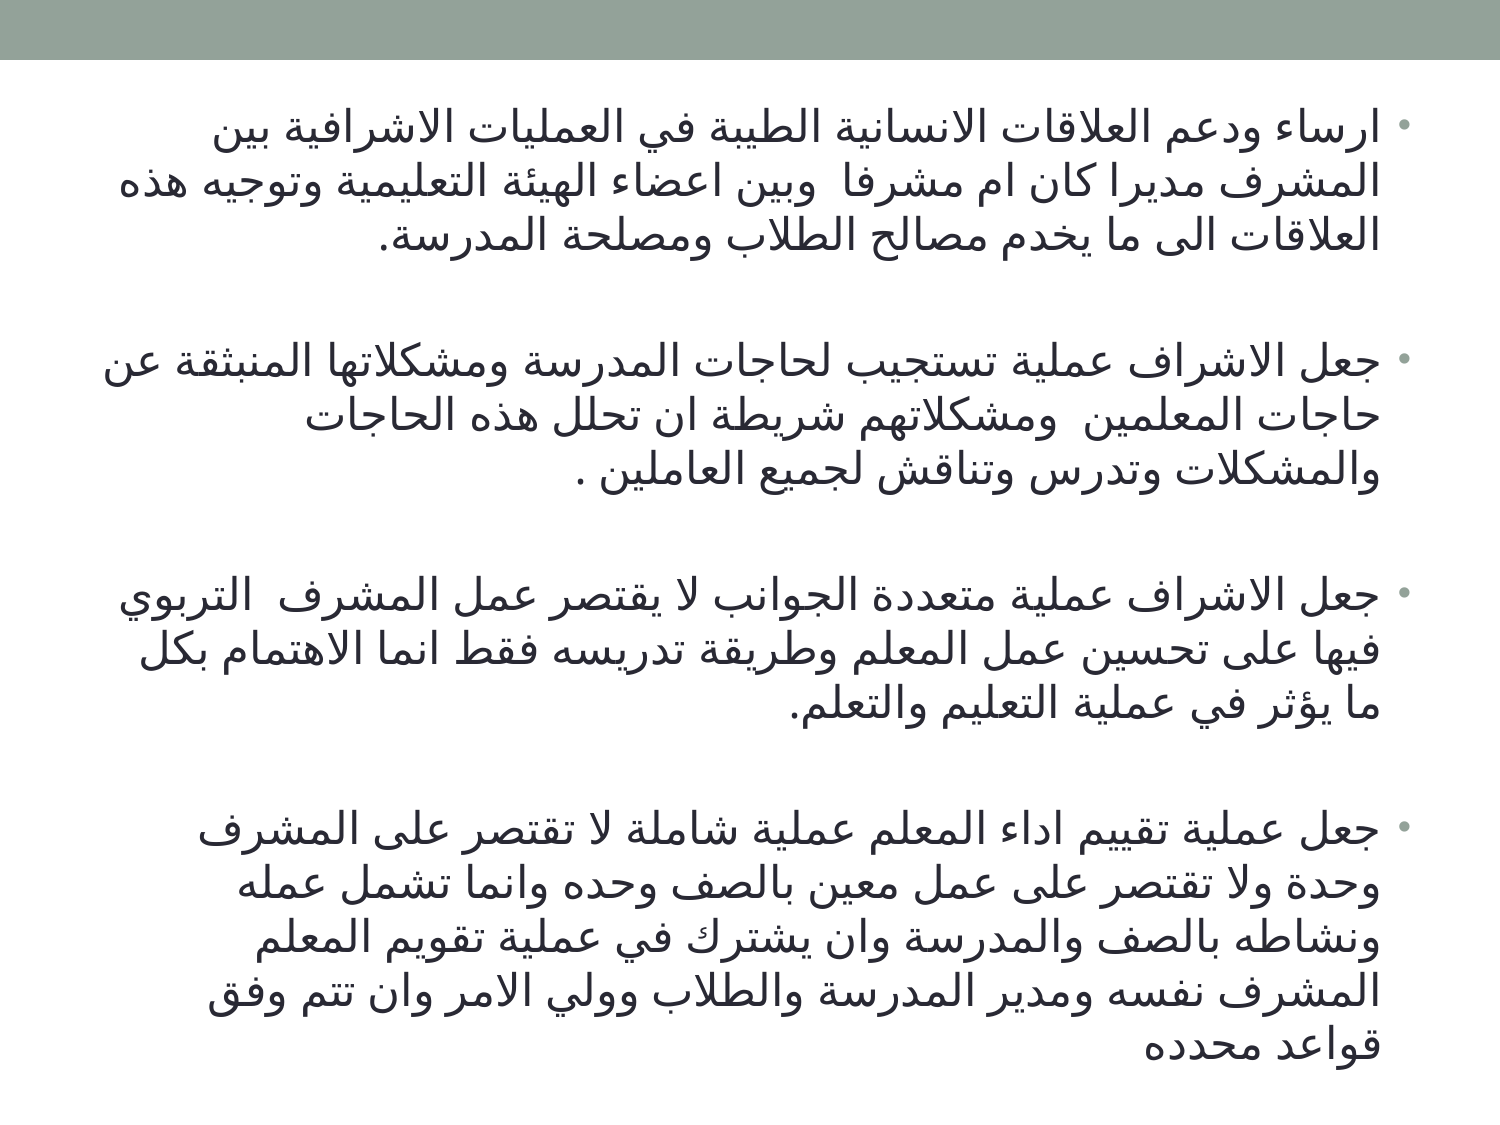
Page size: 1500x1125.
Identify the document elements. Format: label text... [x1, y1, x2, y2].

list ارساء ودعم العلاقات الانسانية الطيبة في العمليات الاشرافية بين المشرف مديرا كان ام مشرفا وبين اعضاء الهيئة التعليمية وتوجيه هذه العلاقات الى ما يخدم مصالح الطلاب ومصلحة المدرسة. جعل الاشراف عملية تستجيب لحاجات المدرسة ومشكلاتها المنبثقة عن حاجات المعلمين ومشكلاتهم شريطة ان تحلل هذه الحاجات والمشكلات وتدرس وتناقش لجميع العاملين . جعل الاشراف عملية متعددة الجوانب لا يقتصر عمل المشرف التربوي فيها على تحسين عمل المعلم وطريقة تدريسه فقط انما الاهتمام بكل ما يؤثر في عملية التعليم والتعلم. جعل عملية تقييم اداء المعلم عملية شاملة لا تقتصر على المشرف وحدة ولا تقتصر على عمل معين بالصف وحده وانما تشمل عمله ونشاطه بالصف والمدرسة وان يشترك في عملية تقويم المعلم المشرف نفسه ومدير المدرسة والطلاب وولي الامر وان تتم وفق قواعد محدده [75, 90, 1425, 1083]
